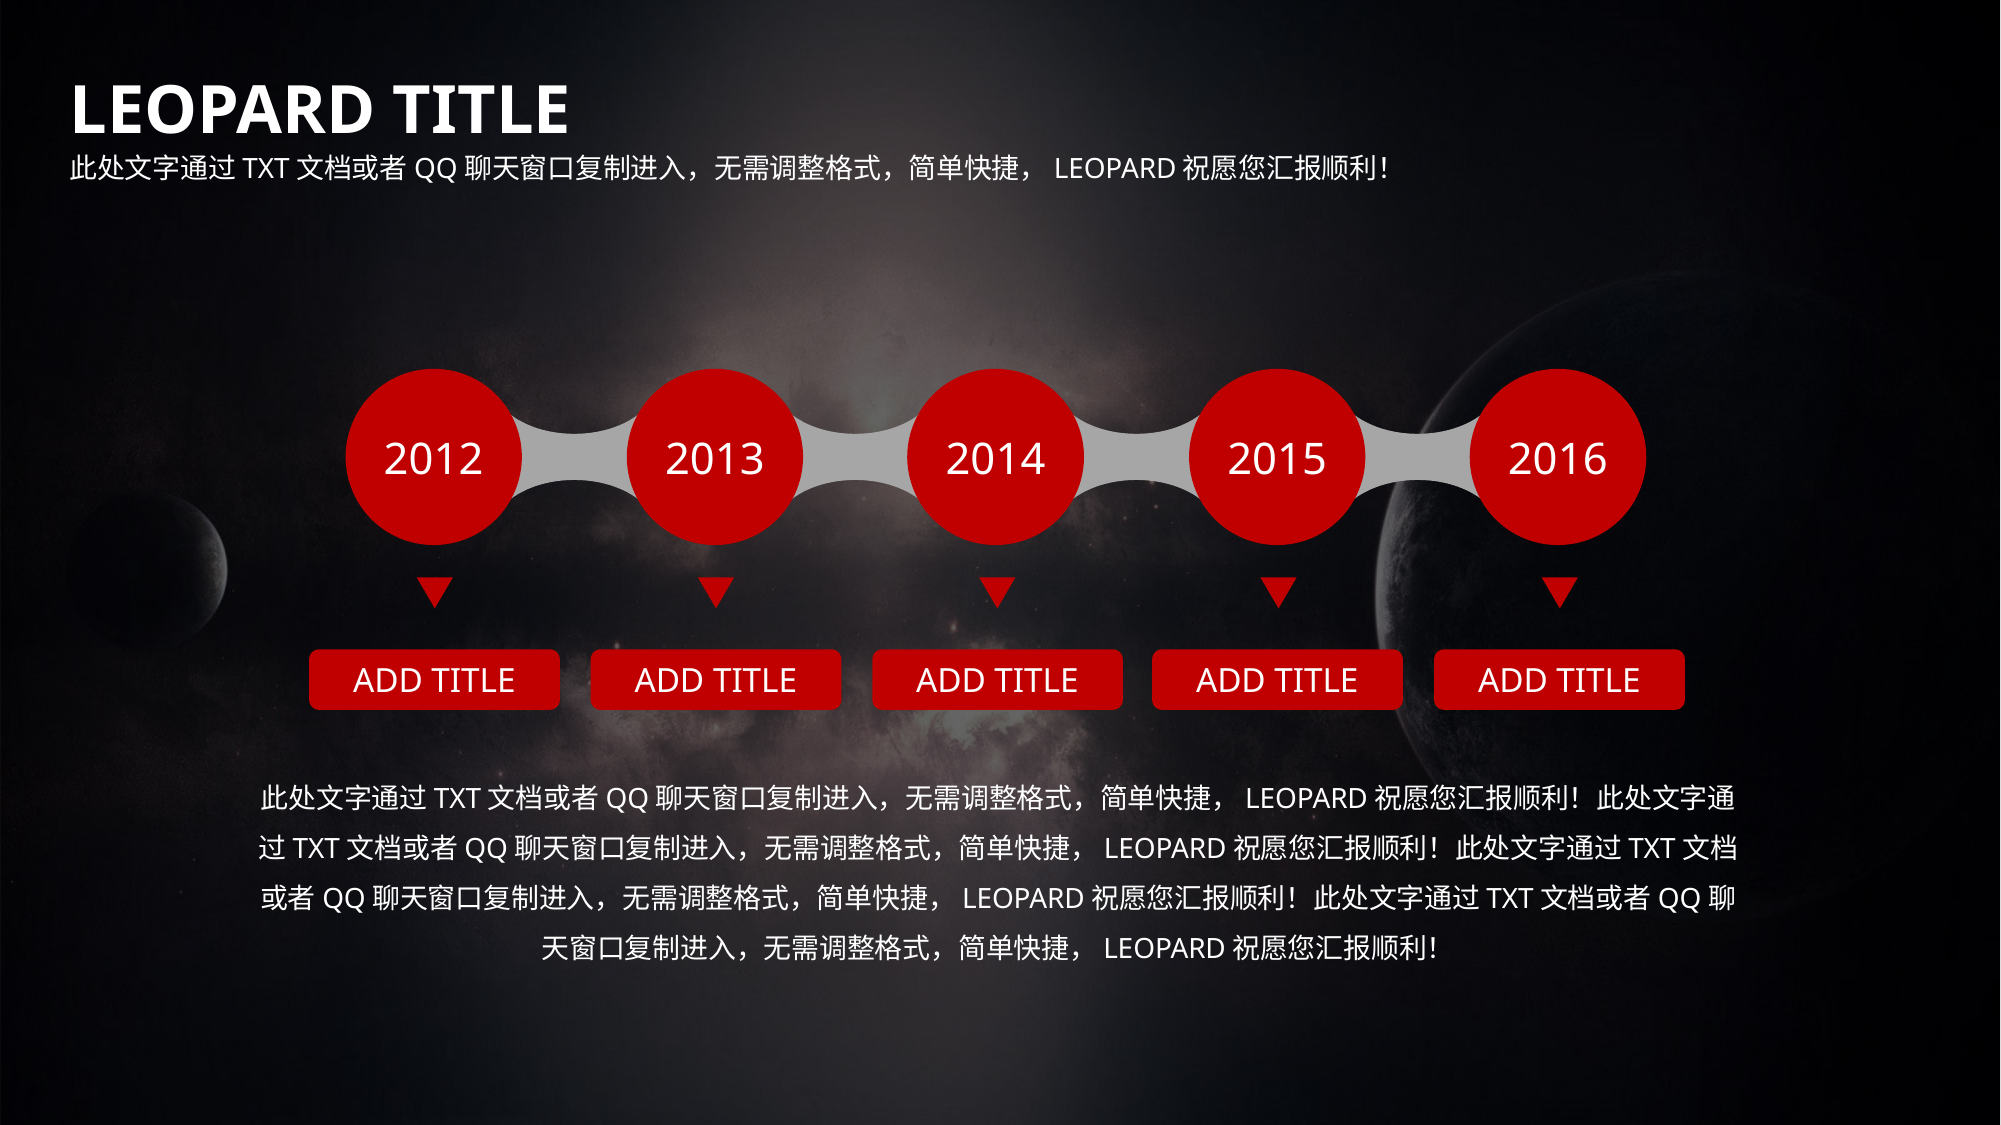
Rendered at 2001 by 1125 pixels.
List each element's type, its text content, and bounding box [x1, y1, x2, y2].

text_box 2014 [906, 367, 1086, 547]
text_box 此处文字通过TXT文档或者QQ聊天窗口复制进入，无需调整格式，简单快捷，LEOPARD祝愿您汇报顺利！此处文字通过TXT文档或者QQ聊天窗口复制进入，无需调整格式，简单快捷，LEOPARD祝愿您汇报顺利！此处文字通过TXT文档或者QQ聊天窗口复制进入，无需调整格式，简单快捷，LEOPARD祝愿您汇报顺利！此处文字通过TXT文档或者QQ聊天窗口复制进入，无需调整格式，简单快捷，LEOPARD祝愿您汇报顺利！ [238, 756, 1758, 972]
text_box ADD TITLE [1152, 649, 1403, 710]
text_box 此处文字通过TXT文档或者QQ聊天窗口复制进入，无需调整格式，简单快捷，LEOPARD祝愿您汇报顺利！ [54, 126, 1831, 192]
text_box [1258, 576, 1299, 611]
picture [0, 0, 2001, 1125]
text_box 2013 [625, 367, 805, 547]
text_box [1356, 414, 1478, 499]
text_box [513, 414, 636, 499]
text_box ADD TITLE [590, 649, 842, 710]
text_box [794, 414, 916, 499]
text_box LEOPARD TITLE [54, 58, 790, 126]
text_box 2012 [344, 367, 523, 547]
text_box [1075, 414, 1198, 499]
text_box ADD TITLE [309, 649, 560, 710]
text_box [977, 576, 1018, 611]
text_box ADD TITLE [872, 649, 1123, 710]
text_box ADD TITLE [1434, 649, 1685, 710]
text_box 2016 [1468, 367, 1648, 547]
text_box [1539, 576, 1580, 611]
text_box [696, 576, 736, 611]
text_box 2015 [1188, 367, 1367, 547]
text_box [414, 576, 455, 611]
